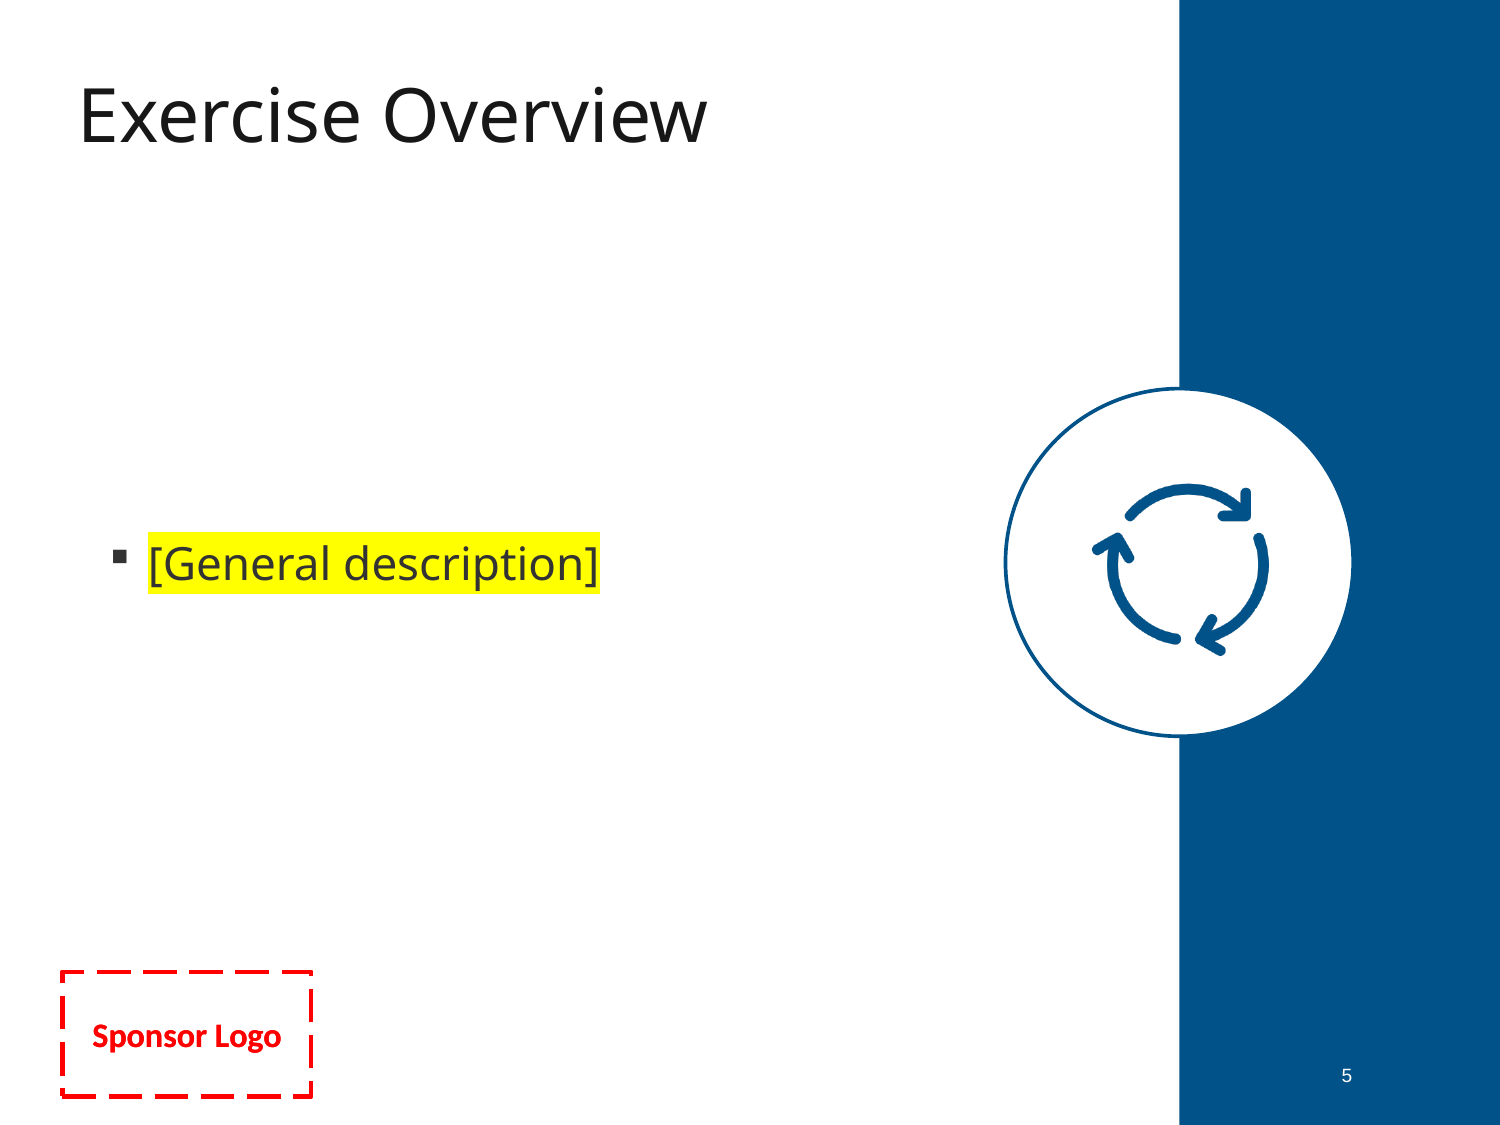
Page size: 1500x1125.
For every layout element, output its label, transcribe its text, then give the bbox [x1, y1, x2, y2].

text_box [1003, 445, 1048, 680]
text_box [1177, 0, 1500, 1125]
text_box [1076, 705, 1283, 739]
text_box [1317, 452, 1356, 673]
picture [1053, 437, 1313, 696]
text_box [1058, 386, 1301, 435]
title Exercise Overview [62, 31, 982, 195]
list [General description] [94, 251, 920, 874]
slide_number 5 [1242, 1052, 1368, 1098]
